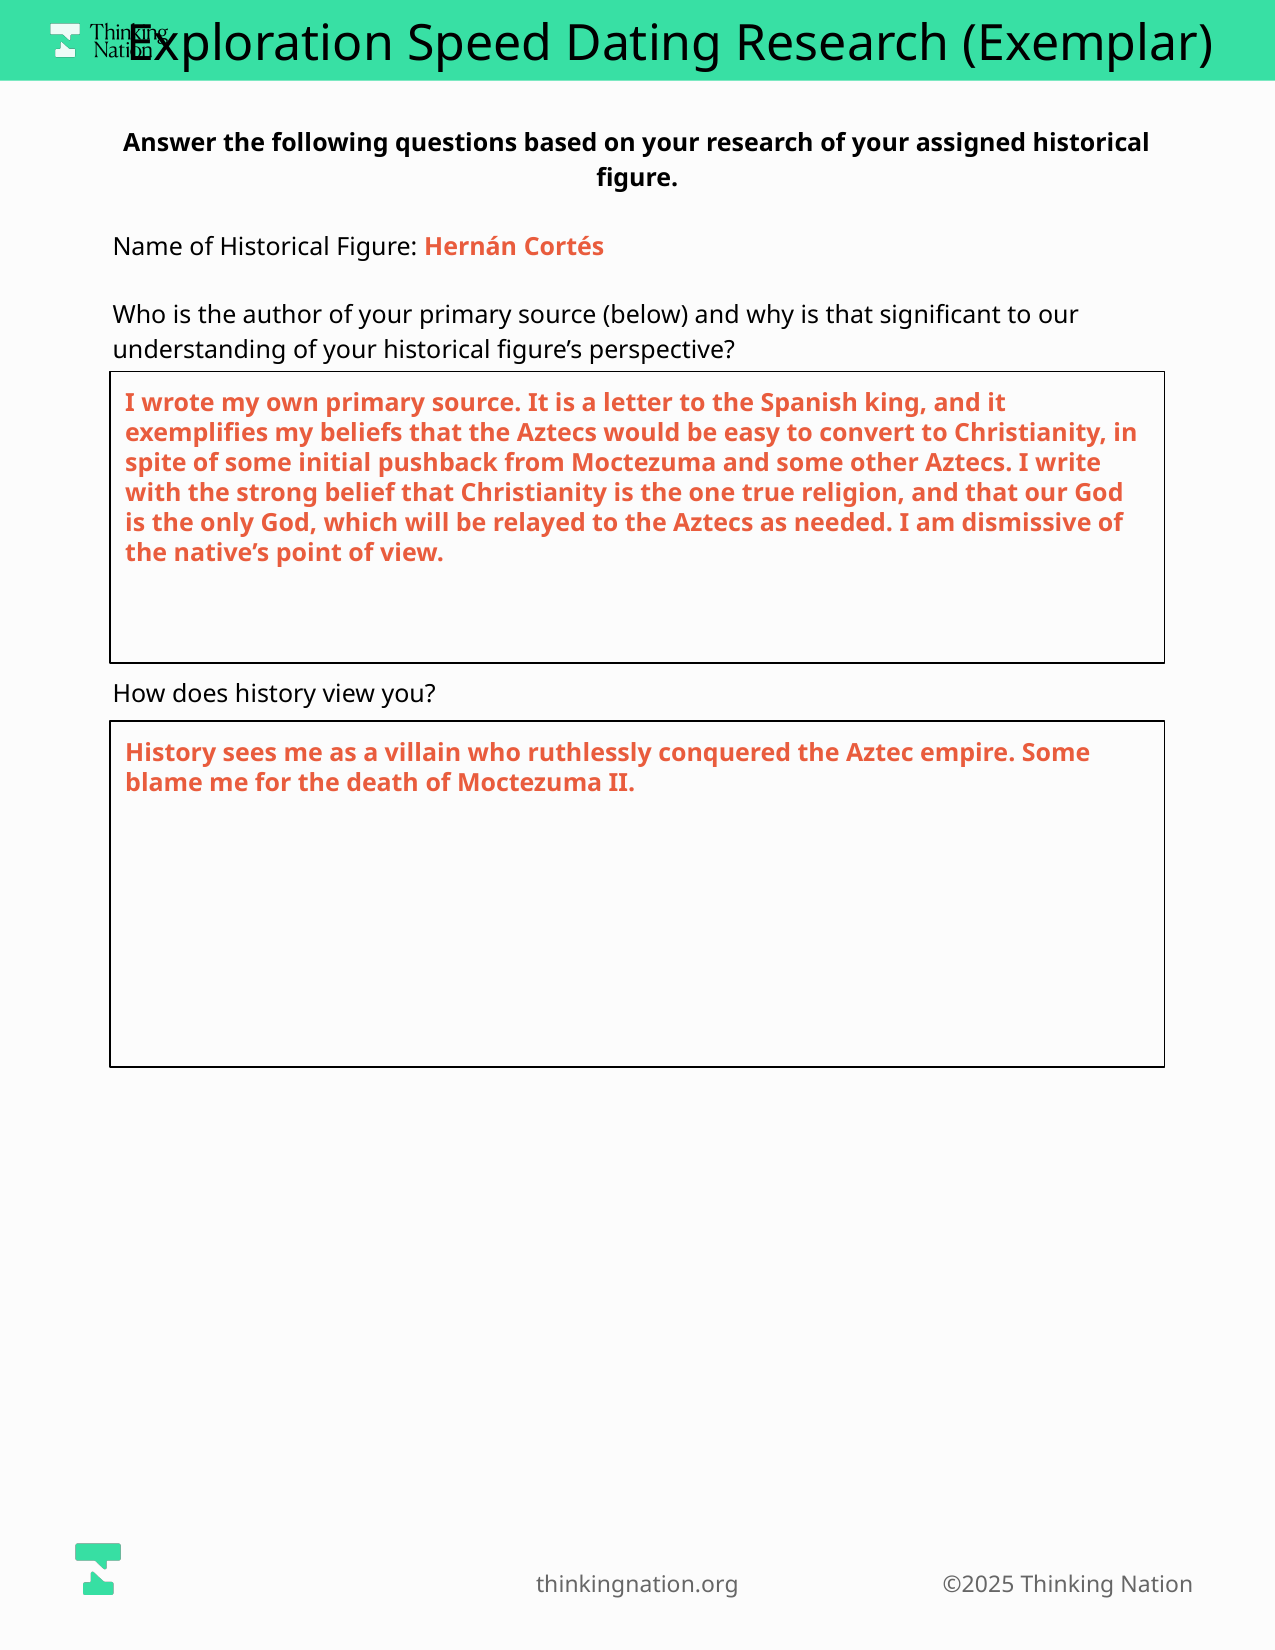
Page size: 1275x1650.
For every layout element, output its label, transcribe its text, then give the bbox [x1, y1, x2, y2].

picture [62, 1533, 134, 1605]
text_box Exploration Speed Dating Research (Exemplar) [0, 0, 1275, 81]
text_box History sees me as a villain who ruthlessly conquered the Aztec empire. Some blame me for the death of Moctezuma II. [110, 721, 1165, 1068]
text_box I wrote my own primary source. It is a letter to the Spanish king, and it exemplifies my beliefs that the Aztecs would be easy to convert to Christianity, in spite of some initial pushback from Moctezuma and some other Aztecs. I write with the strong belief that Christianity is the one true religion, and that our God is the only God, which will be relayed to the Aztecs as needed. I am dismissive of the native’s point of view. [110, 371, 1165, 664]
picture [36, 12, 172, 69]
text_box Answer the following questions based on your research of your assigned historical figure. Name of Historical Figure: Hernán Cortés Who is the author of your primary source (below) and why is that significant to our understanding of your historical figure’s perspective? How does history view you? [97, 107, 1178, 1650]
text_box ©2025 Thinking Nation [1178, 1553, 1210, 1605]
